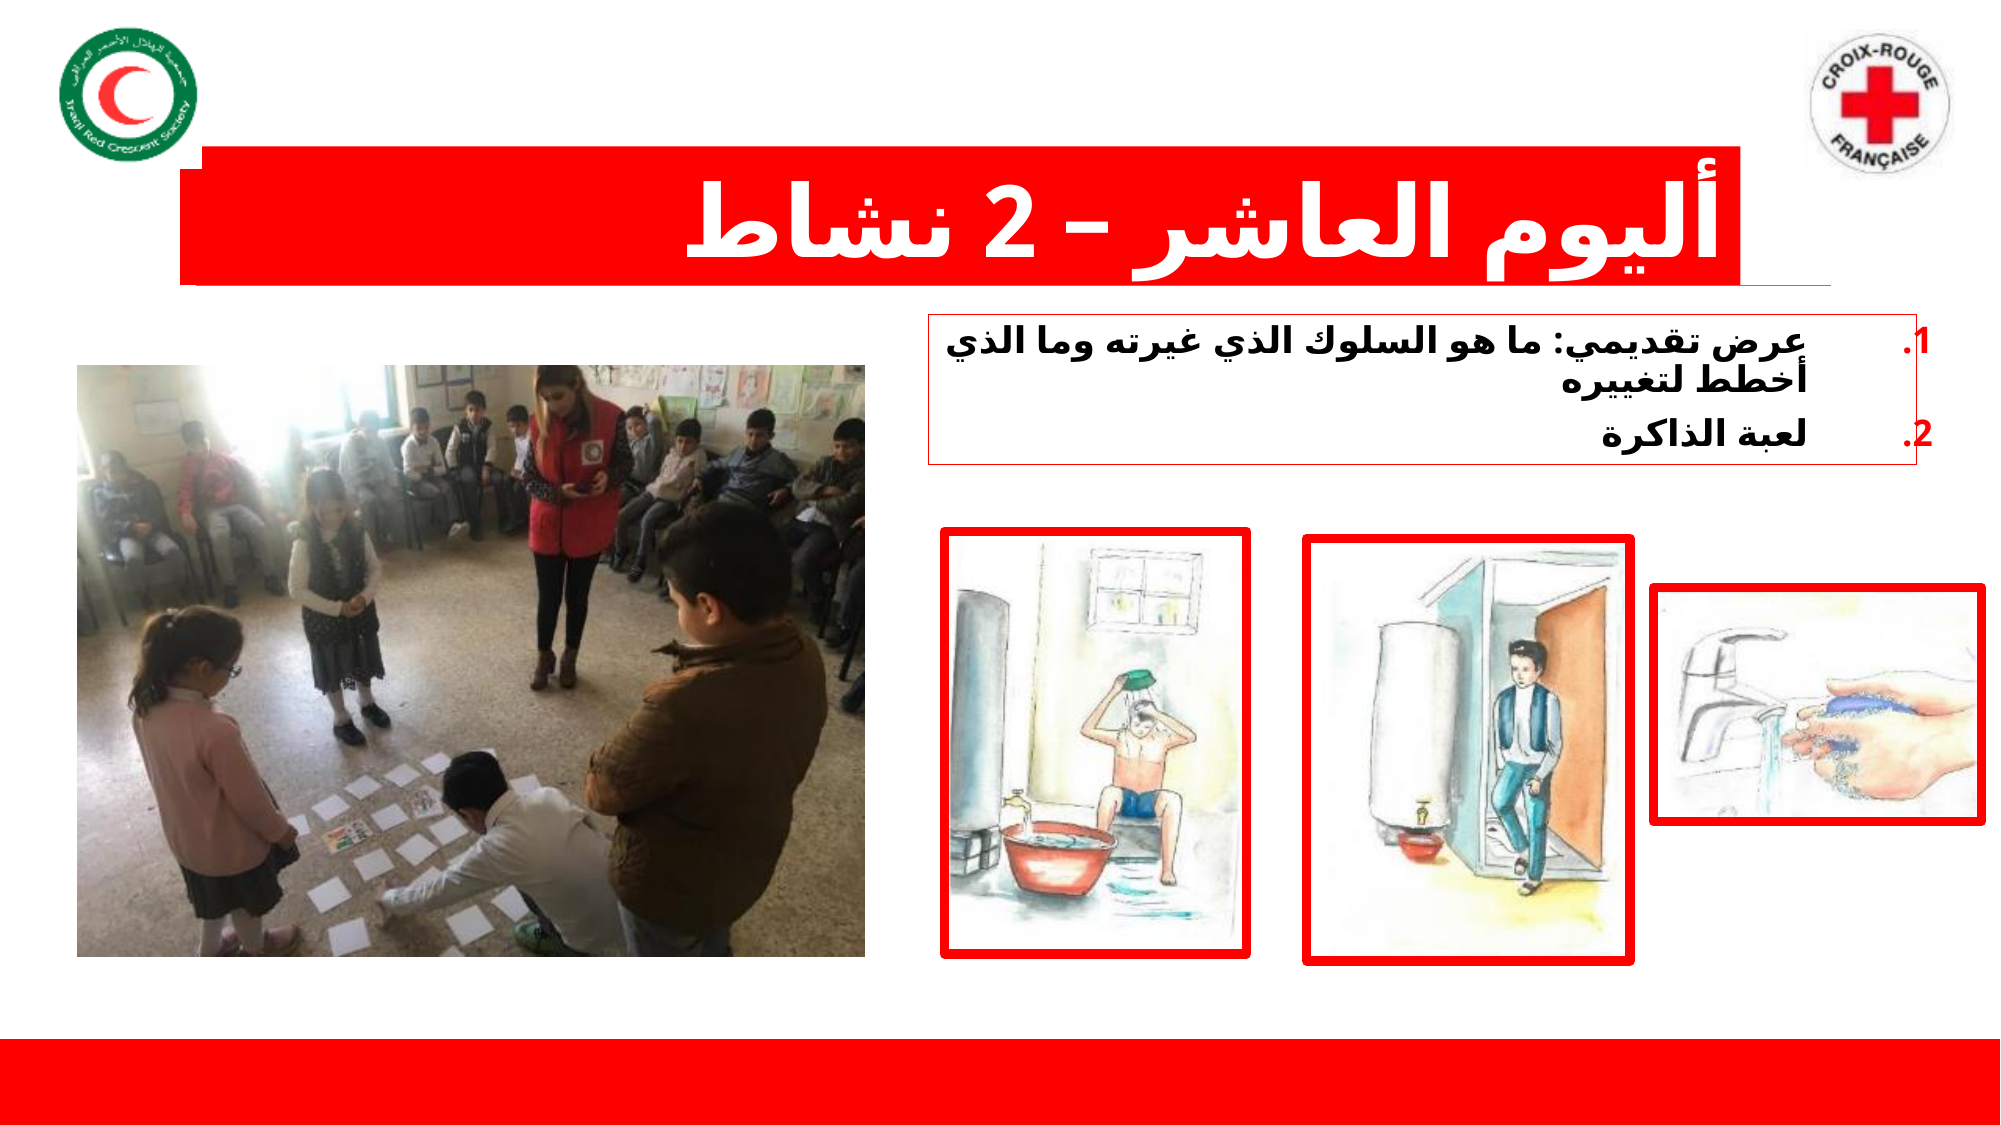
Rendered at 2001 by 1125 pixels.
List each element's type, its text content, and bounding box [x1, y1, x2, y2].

picture [948, 535, 1243, 950]
picture [54, 20, 203, 169]
list عرض تقديمي: ما هو السلوك الذي غيرته وما الذي أخطط لتغييره لعبة الذاكرة [928, 314, 1917, 465]
picture [1657, 591, 1977, 818]
picture [1310, 542, 1626, 957]
title أليوم العاشر – 2 نشاط [180, 146, 1741, 285]
picture [1803, 28, 1956, 181]
picture [76, 365, 865, 957]
